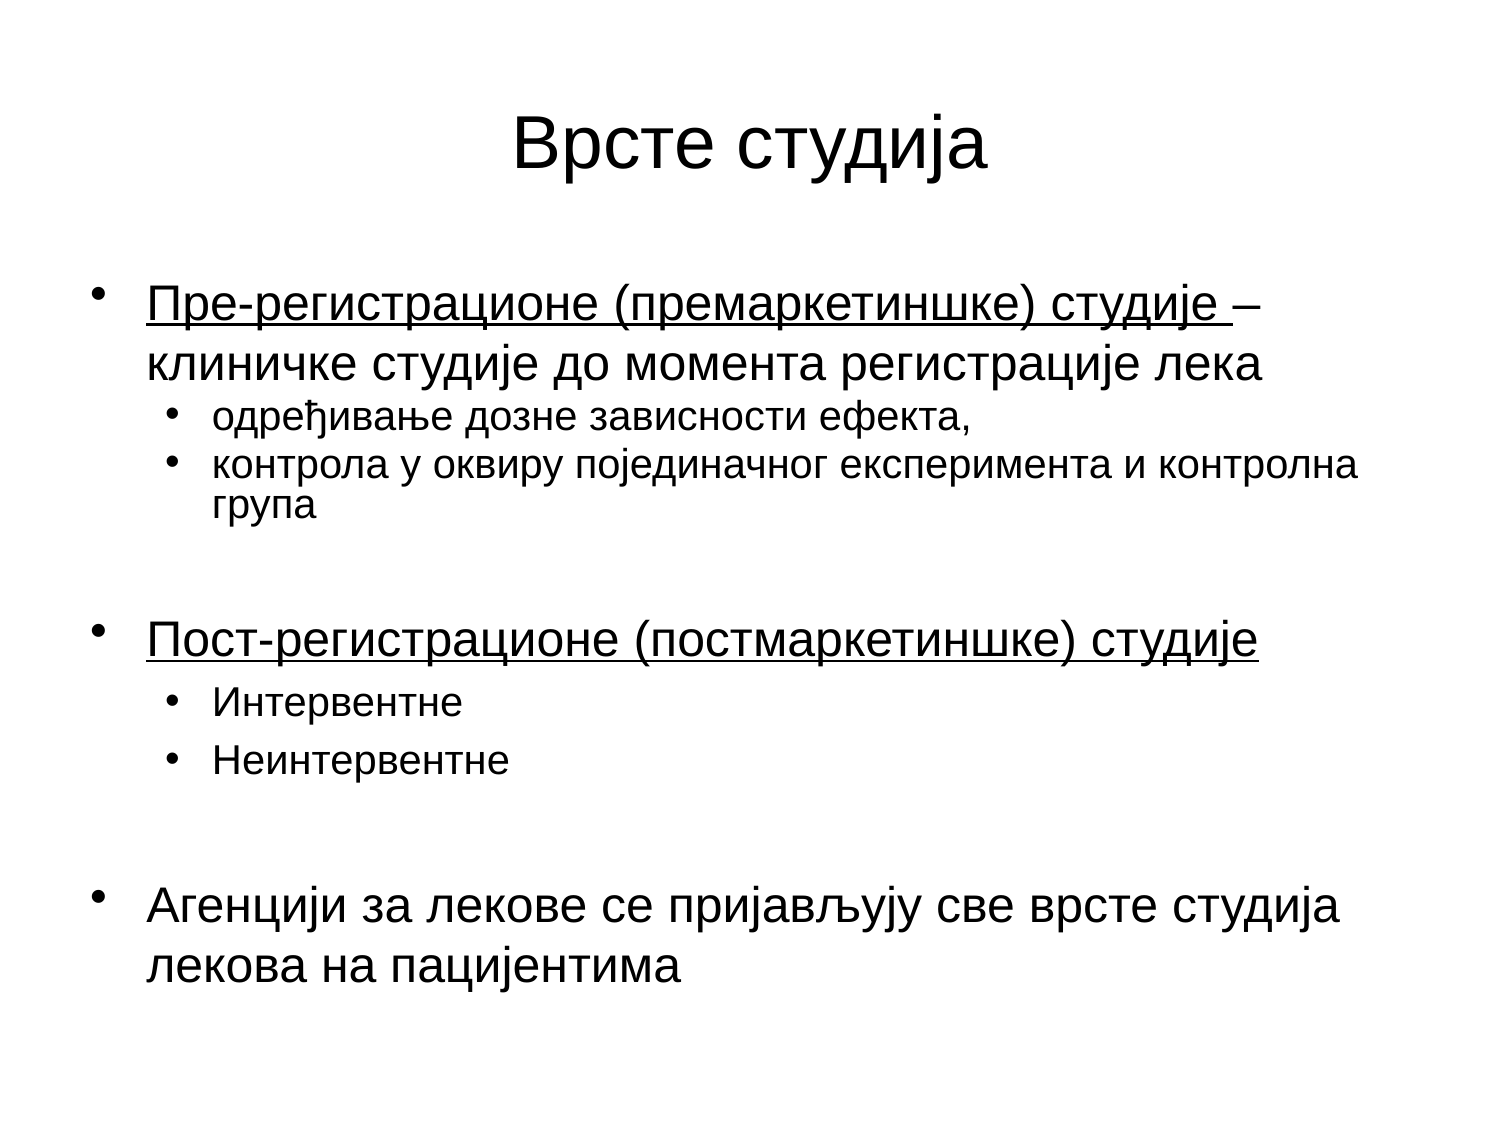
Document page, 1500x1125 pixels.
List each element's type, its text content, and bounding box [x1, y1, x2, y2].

list Пре-регистрационе (премаркетиншке) студије – клиничке студије до момента регистрације лека одређивање дозне зависности ефекта, контрола у оквиру појединачног експеримента и контролна група Пост-регистрационе (постмаркетиншке) студије Интервентне Неинтервентне Агенцији за лекове се пријављују све врсте студија лекова на пацијентима [74, 262, 1426, 1006]
title Врсте студија [74, 44, 1426, 233]
